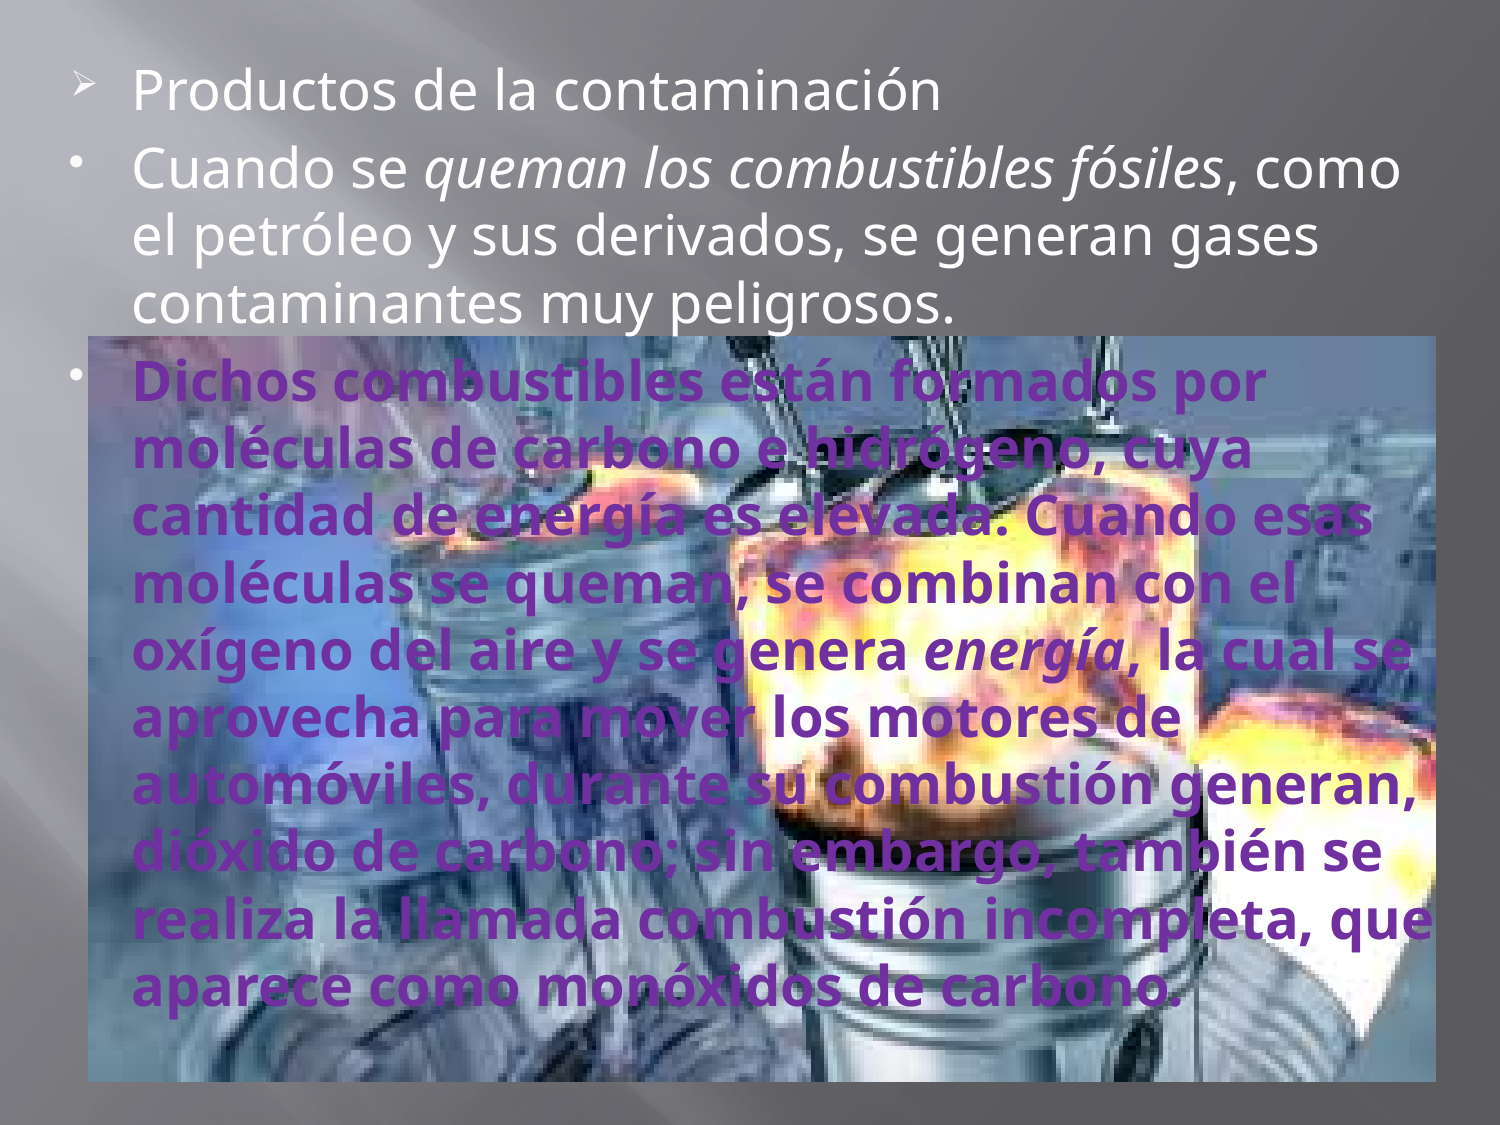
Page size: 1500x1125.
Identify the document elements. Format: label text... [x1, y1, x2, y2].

list Productos de la contaminación Cuando se queman los combustibles fósiles, como el petróleo y sus derivados, se generan gases contaminantes muy peligrosos. Dichos combustibles están formados por moléculas de carbono e hidrógeno, cuya cantidad de energía es elevada. Cuando esas moléculas se queman, se combinan con el oxígeno del aire y se genera energía, la cual se aprovecha para mover los motores de automóviles, durante su combustión generan, dióxido de carbono; sin embargo, también se realiza la llamada combustión incompleta, que aparece como monóxidos de carbono. [35, 46, 1465, 1090]
picture [88, 336, 1436, 1082]
